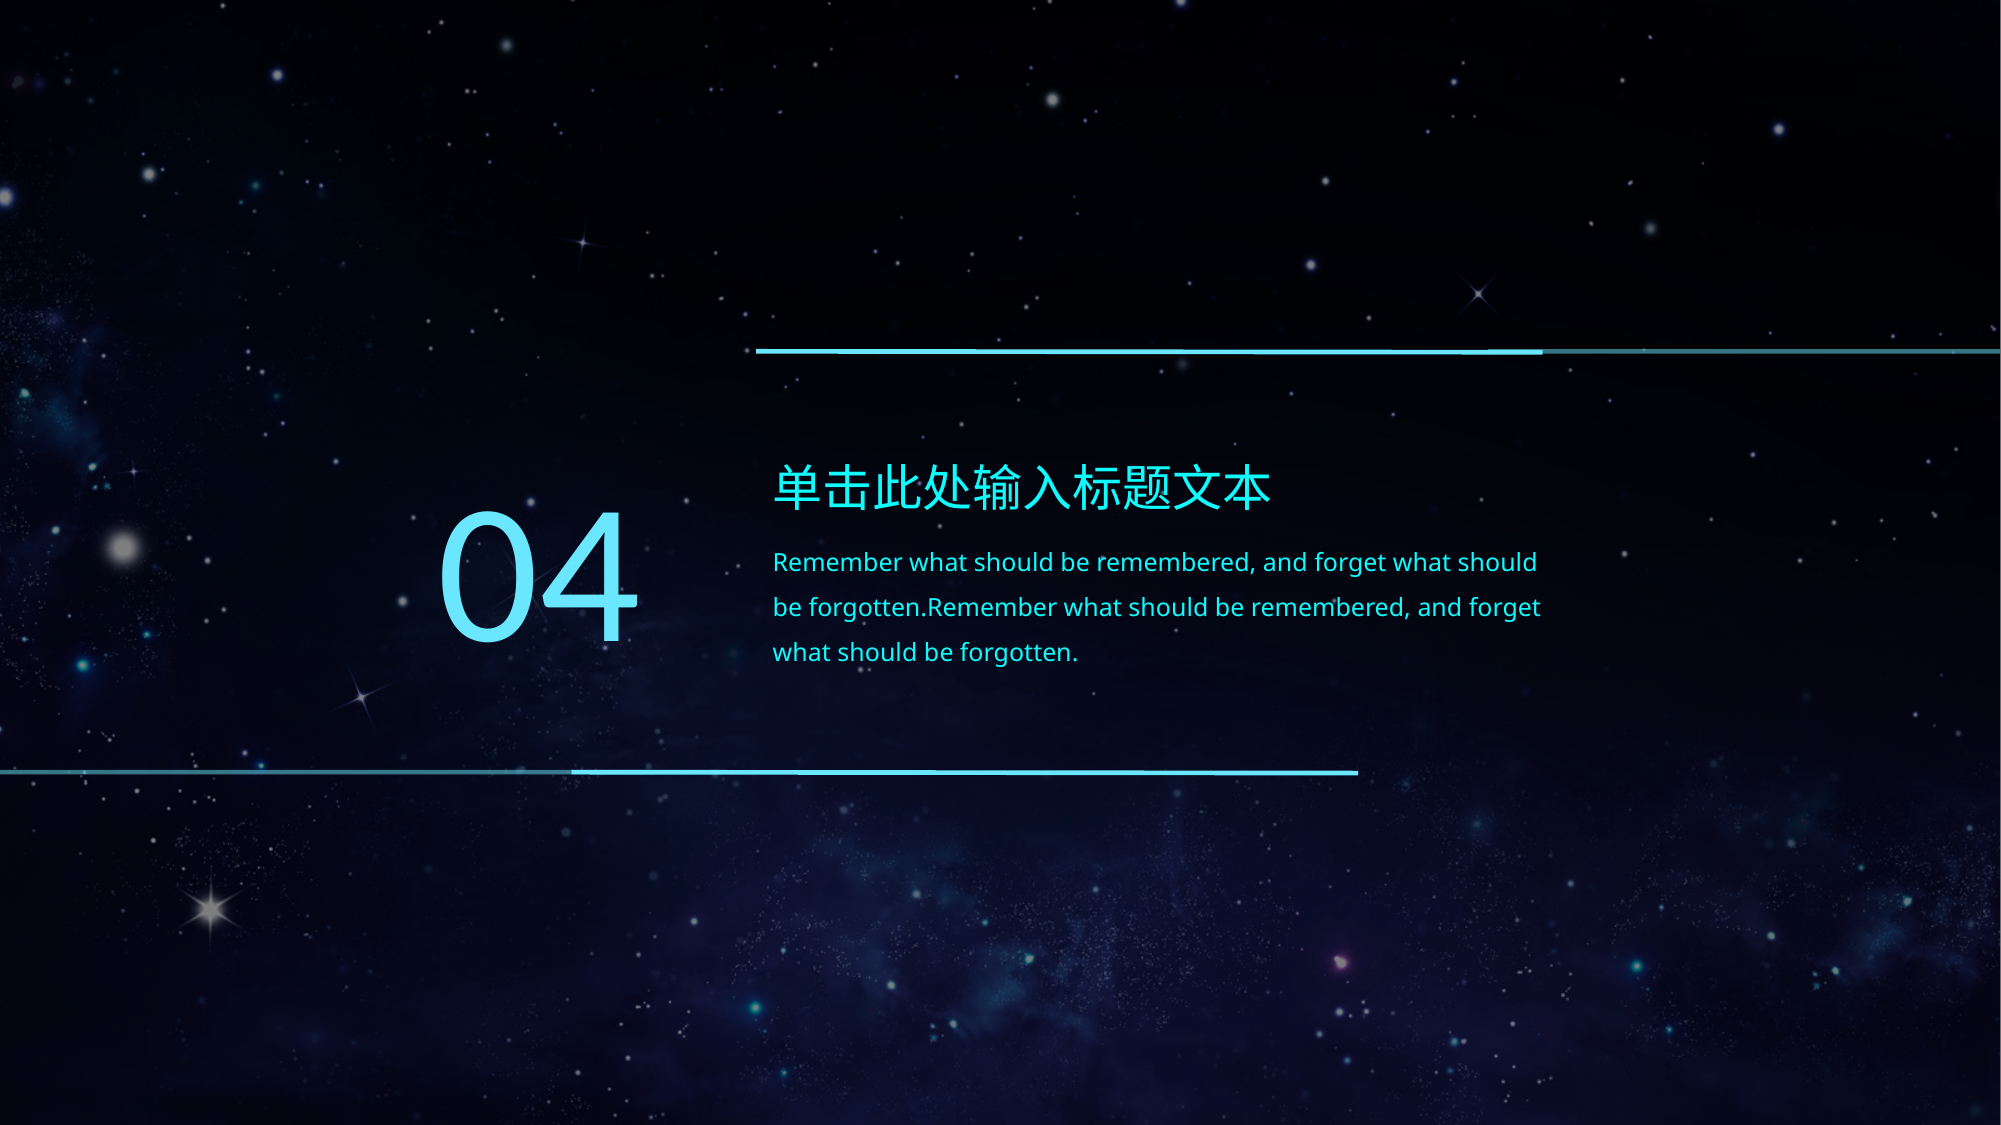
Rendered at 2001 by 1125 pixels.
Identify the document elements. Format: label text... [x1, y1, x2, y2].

text_box 单击此处输入标题文本 [758, 448, 1371, 524]
picture [0, 0, 2001, 1125]
text_box Remember what should be remembered, and forget what should be forgotten.Remember what should be remembered, and forget what should be forgotten. [757, 524, 1579, 674]
text_box 04 [407, 433, 656, 689]
